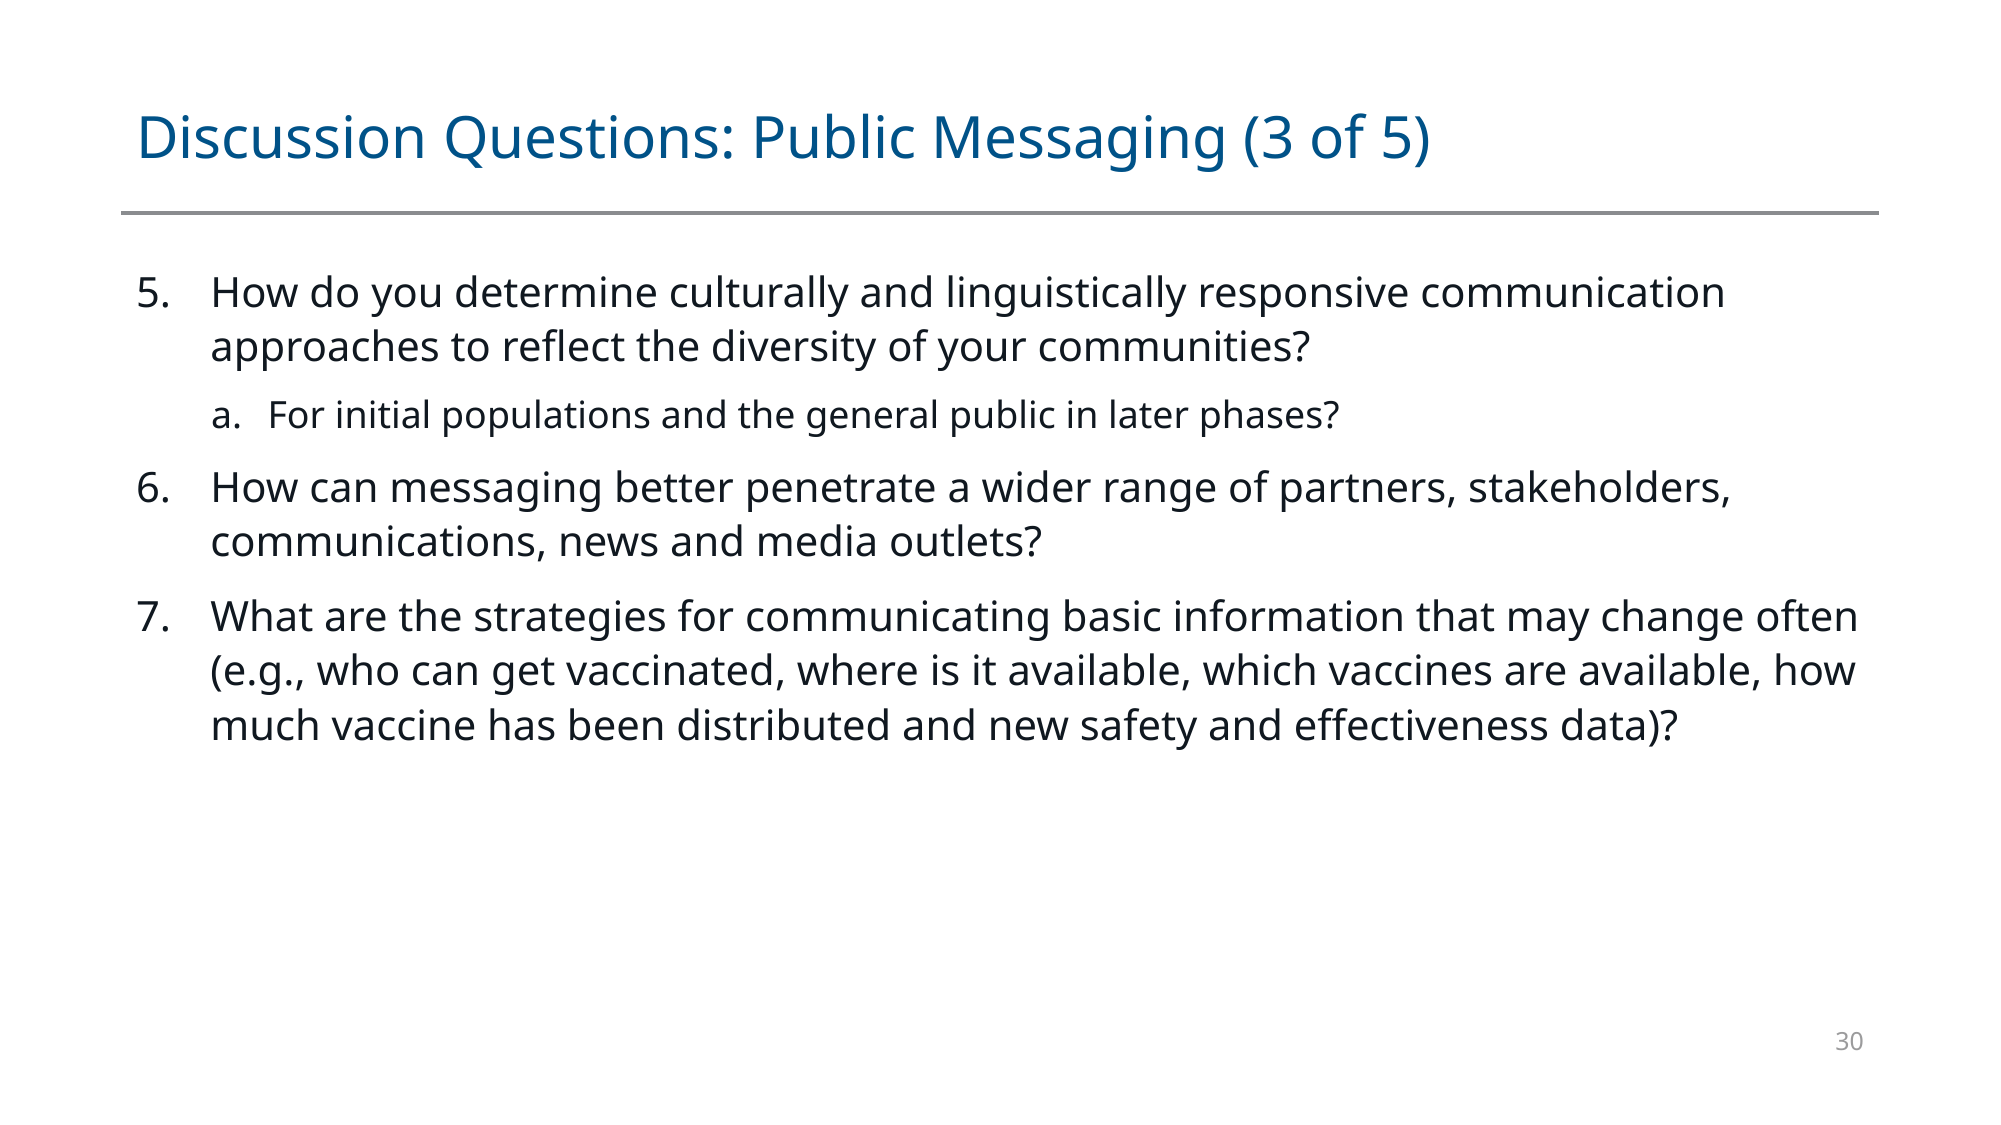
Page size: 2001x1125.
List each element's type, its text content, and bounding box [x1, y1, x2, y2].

slide_number 30 [1728, 1012, 1879, 1073]
title Discussion Questions: Public Messaging (3 of 5) [121, 74, 1879, 197]
list How do you determine culturally and linguistically responsive communication approaches to reflect the diversity of your communities? For initial populations and the general public in later phases? How can messaging better penetrate a wider range of partners, stakeholders, communications, news and media outlets? What are the strategies for communicating basic information that may change often (e.g., who can get vaccinated, where is it available, which vaccines are available, how much vaccine has been distributed and new safety and effectiveness data)? [121, 254, 1879, 914]
